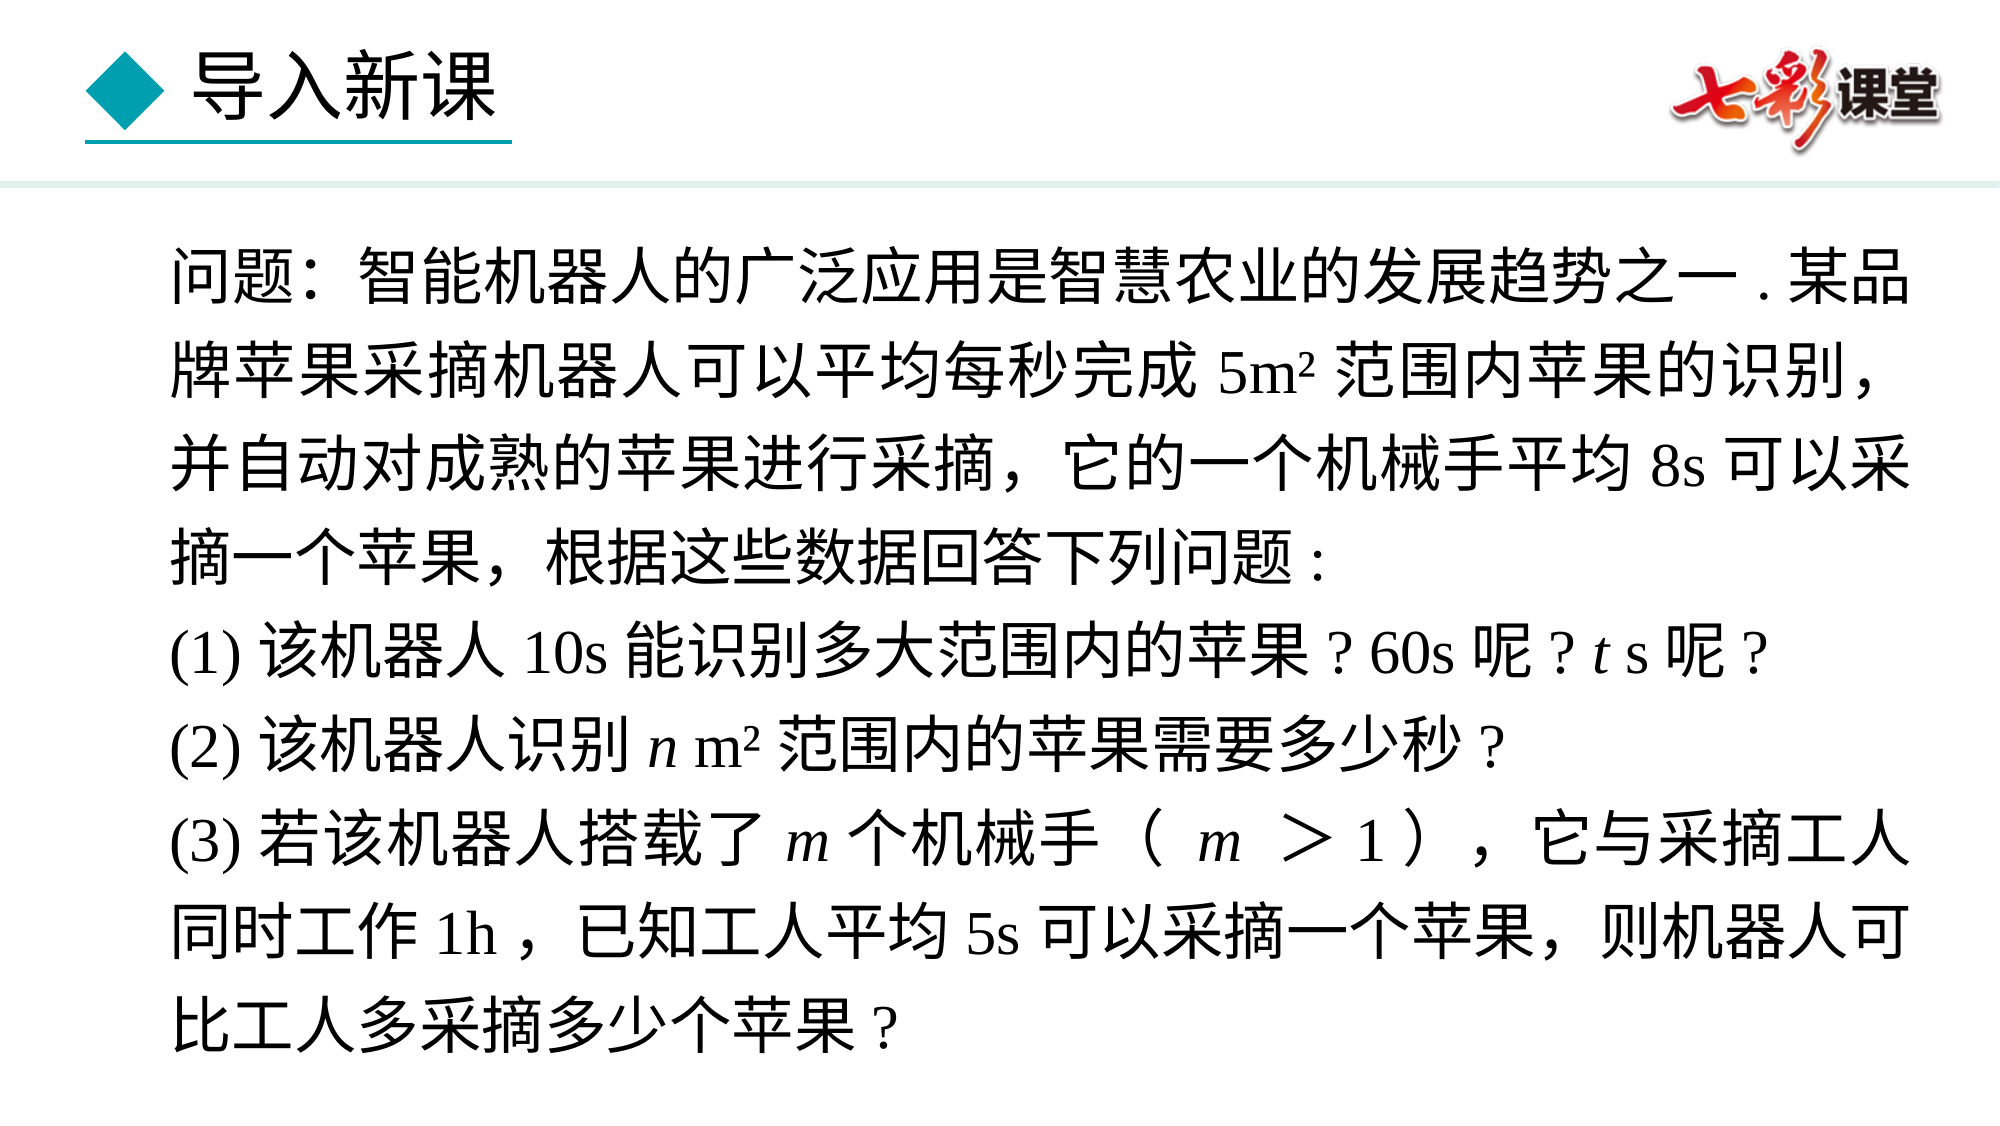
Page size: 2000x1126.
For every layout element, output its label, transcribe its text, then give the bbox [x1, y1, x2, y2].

text_box 问题：智能机器人的广泛应用是智慧农业的发展趋势之一.某品牌苹果采摘机器人可以平均每秒完成5m²范围内苹果的识别，并自动对成熟的苹果进行采摘，它的一个机械手平均8s可以采摘一个苹果，根据这些数据回答下列问题: (1)该机器人10s能识别多大范围内的苹果? 60s呢? t s呢? (2)该机器人识别n m²范围内的苹果需要多少秒? (3)若该机器人搭载了m个机械手（ m ＞1），它与采摘工人同时工作1h，已知工人平均5s可以采摘一个苹果，则机器人可比工人多采摘多少个苹果? [149, 208, 1933, 1072]
picture [1666, 42, 1948, 157]
